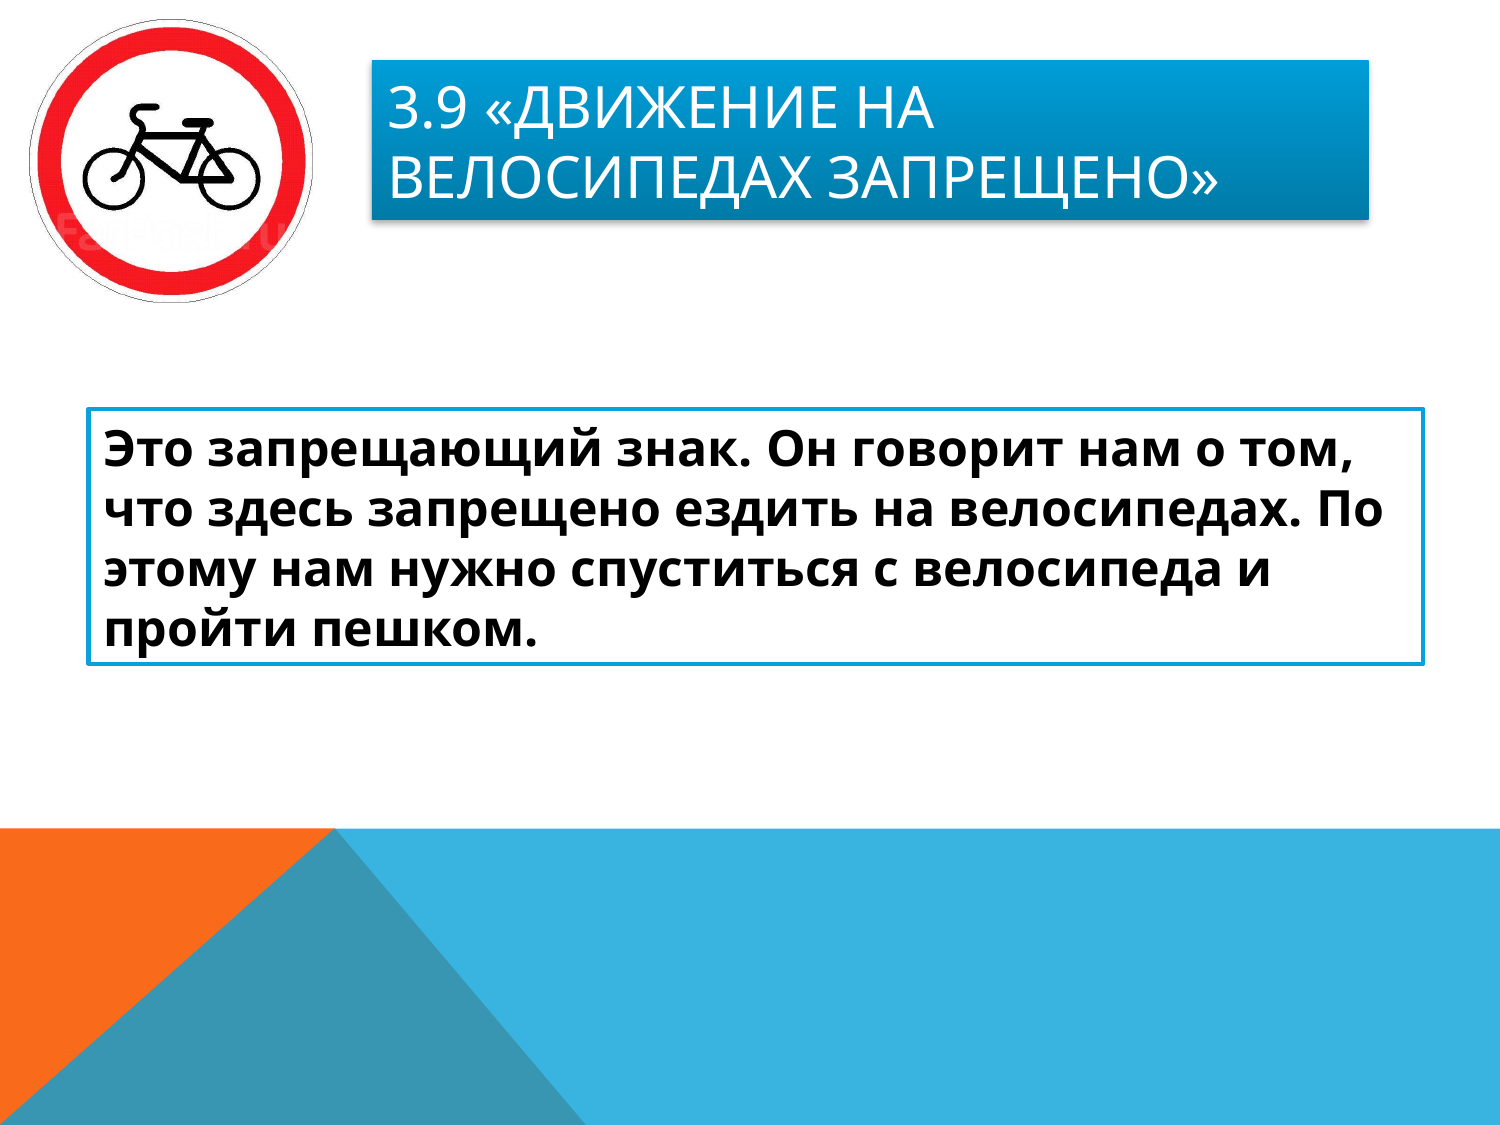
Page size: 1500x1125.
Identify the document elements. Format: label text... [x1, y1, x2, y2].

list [29, 18, 314, 303]
title 3.9 «Движение на велосипедах запрещено» [371, 60, 1369, 220]
text_box Это запрещающий знак. Он говорит нам о том, что здесь запрещено ездить на велосипедах. По этому нам нужно спуститься с велосипеда и пройти пешком. [86, 407, 1425, 666]
